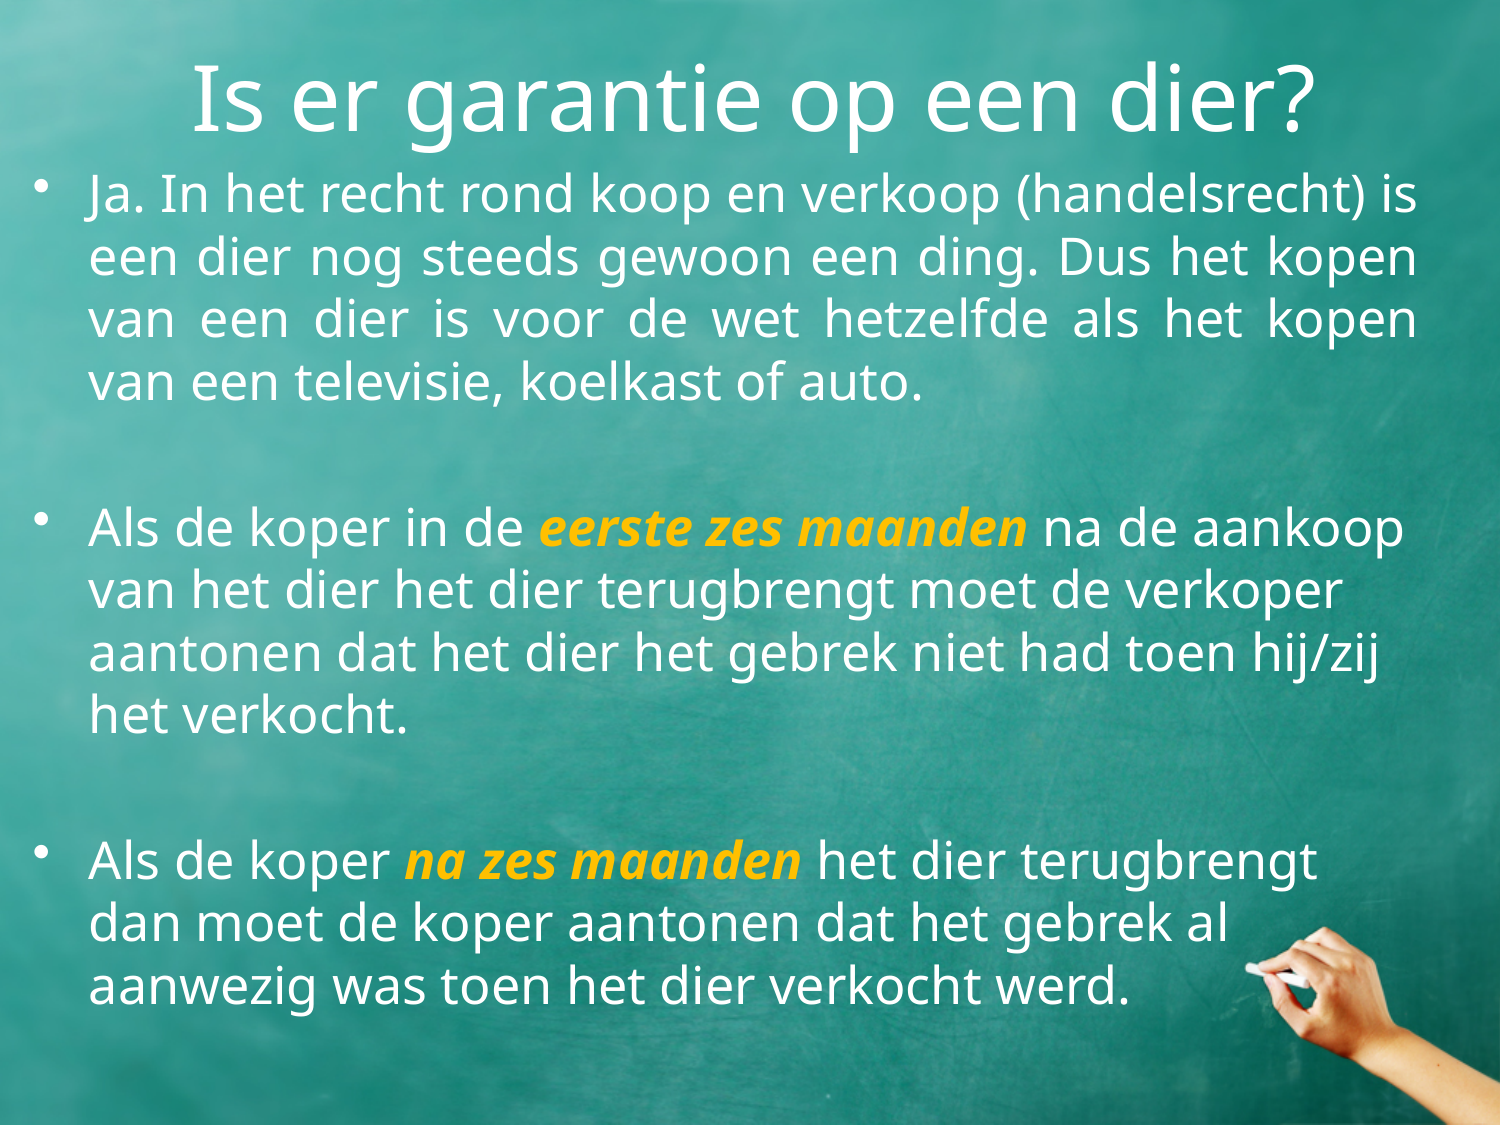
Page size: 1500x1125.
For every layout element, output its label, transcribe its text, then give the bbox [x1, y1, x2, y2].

title Is er garantie op een dier? [39, 35, 1471, 154]
picture [0, 0, 1500, 1125]
list Ja. In het recht rond koop en verkoop (handelsrecht) is een dier nog steeds gewoon een ding. Dus het kopen van een dier is voor de wet hetzelfde als het kopen van een televisie, koelkast of auto. Als de koper in de eerste zes maanden na de aankoop van het dier het dier terugbrengt moet de verkoper aantonen dat het dier het gebrek niet had toen hij/zij het verkocht. Als de koper na zes maanden het dier terugbrengt dan moet de koper aantonen dat het gebrek al aanwezig was toen het dier verkocht werd. [17, 153, 1436, 1059]
